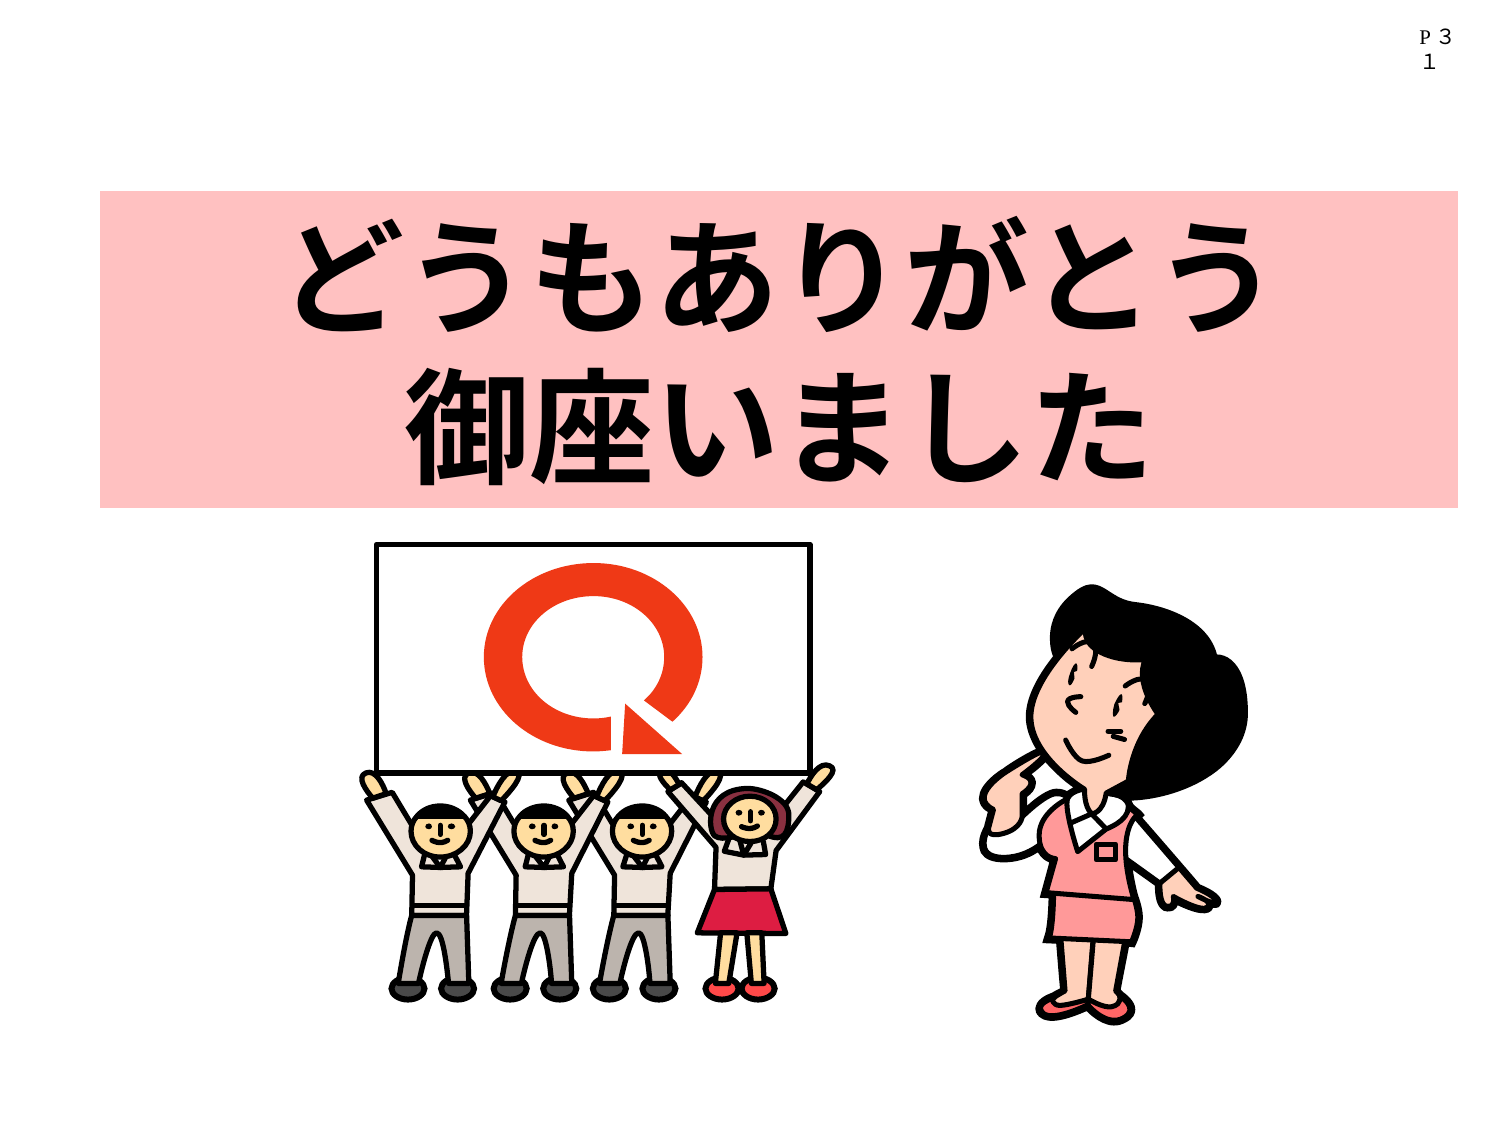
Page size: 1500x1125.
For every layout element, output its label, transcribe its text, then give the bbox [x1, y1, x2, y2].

text_box P３１ [1404, 16, 1486, 82]
picture [963, 567, 1249, 1033]
picture [352, 541, 845, 1005]
text_box どうもありがとう 御座いました [101, 191, 1458, 507]
